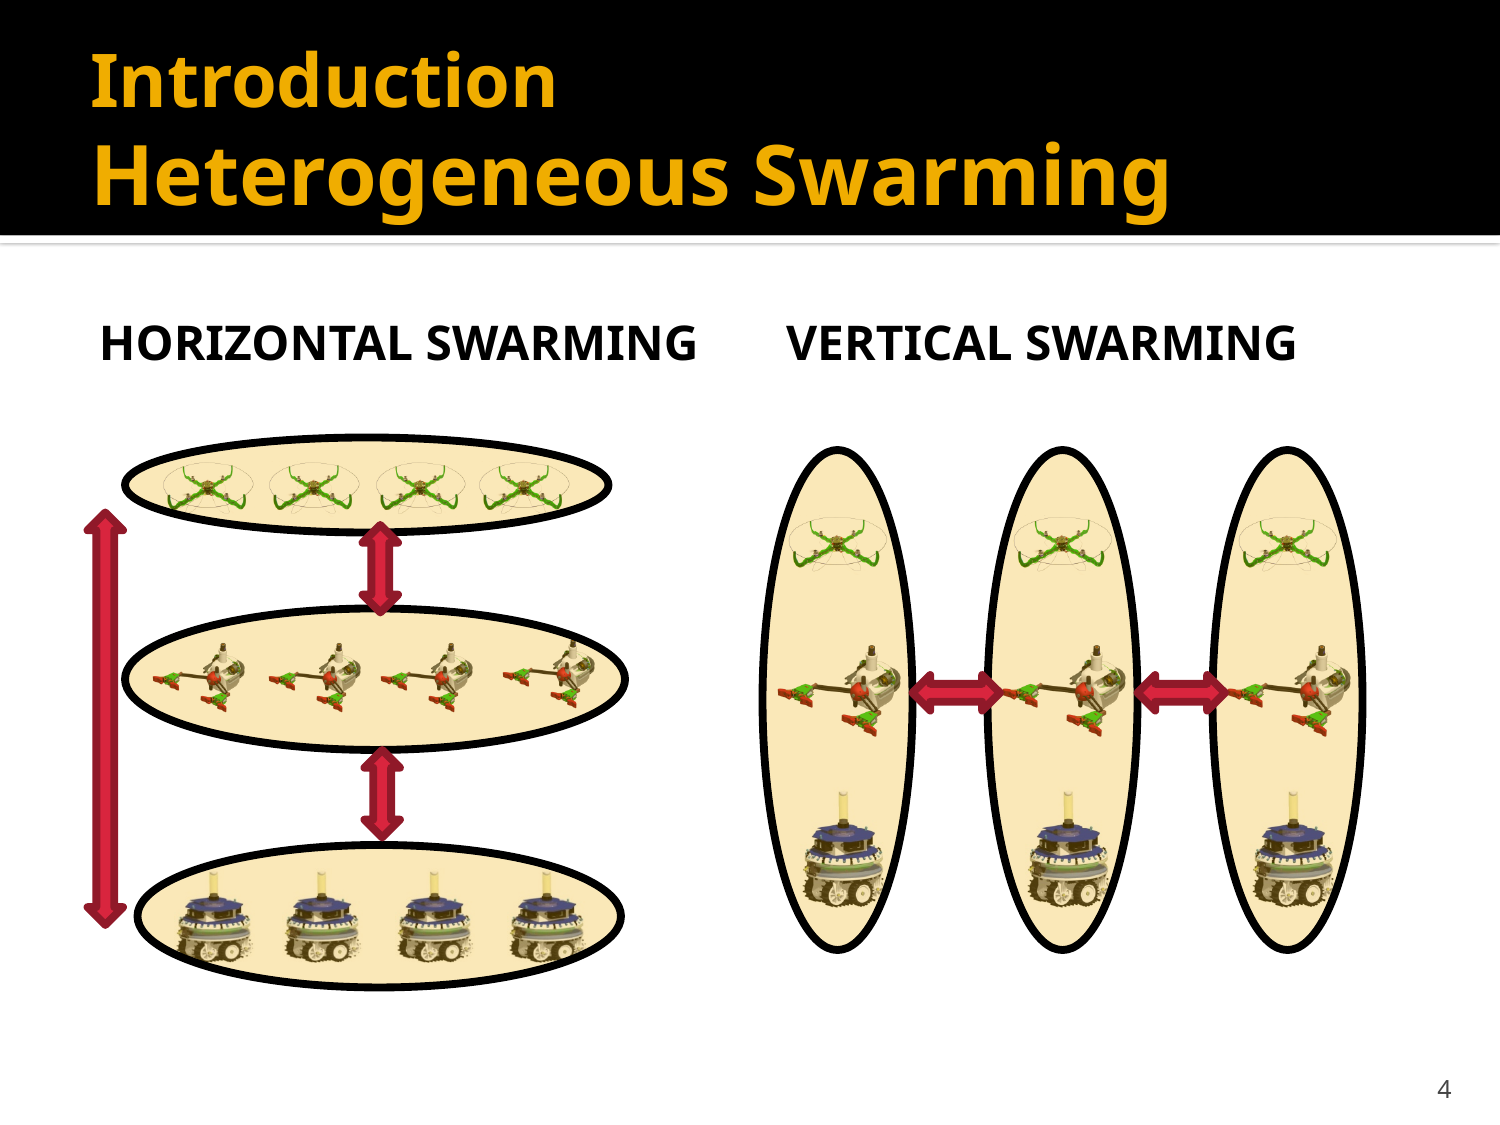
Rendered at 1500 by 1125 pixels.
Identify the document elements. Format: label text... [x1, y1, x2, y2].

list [799, 787, 888, 908]
title Introduction Heterogeneous Swarming [75, 24, 1425, 231]
text_box [1208, 446, 1367, 954]
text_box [124, 437, 626, 988]
text_box [984, 446, 1142, 691]
text_box [1133, 671, 1219, 715]
picture [774, 637, 904, 743]
picture [999, 637, 1129, 743]
list Vertical Swarming [761, 278, 1425, 396]
text_box [83, 508, 119, 929]
text_box [908, 671, 994, 715]
picture [1024, 787, 1113, 908]
picture [1249, 787, 1338, 908]
slide_number 4 [1345, 1062, 1467, 1108]
picture [1237, 515, 1339, 575]
text_box [758, 446, 917, 954]
picture [1224, 637, 1354, 743]
picture [1012, 515, 1114, 575]
list Horizontal Swarming [75, 278, 738, 396]
text_box [983, 694, 1142, 954]
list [787, 515, 889, 575]
